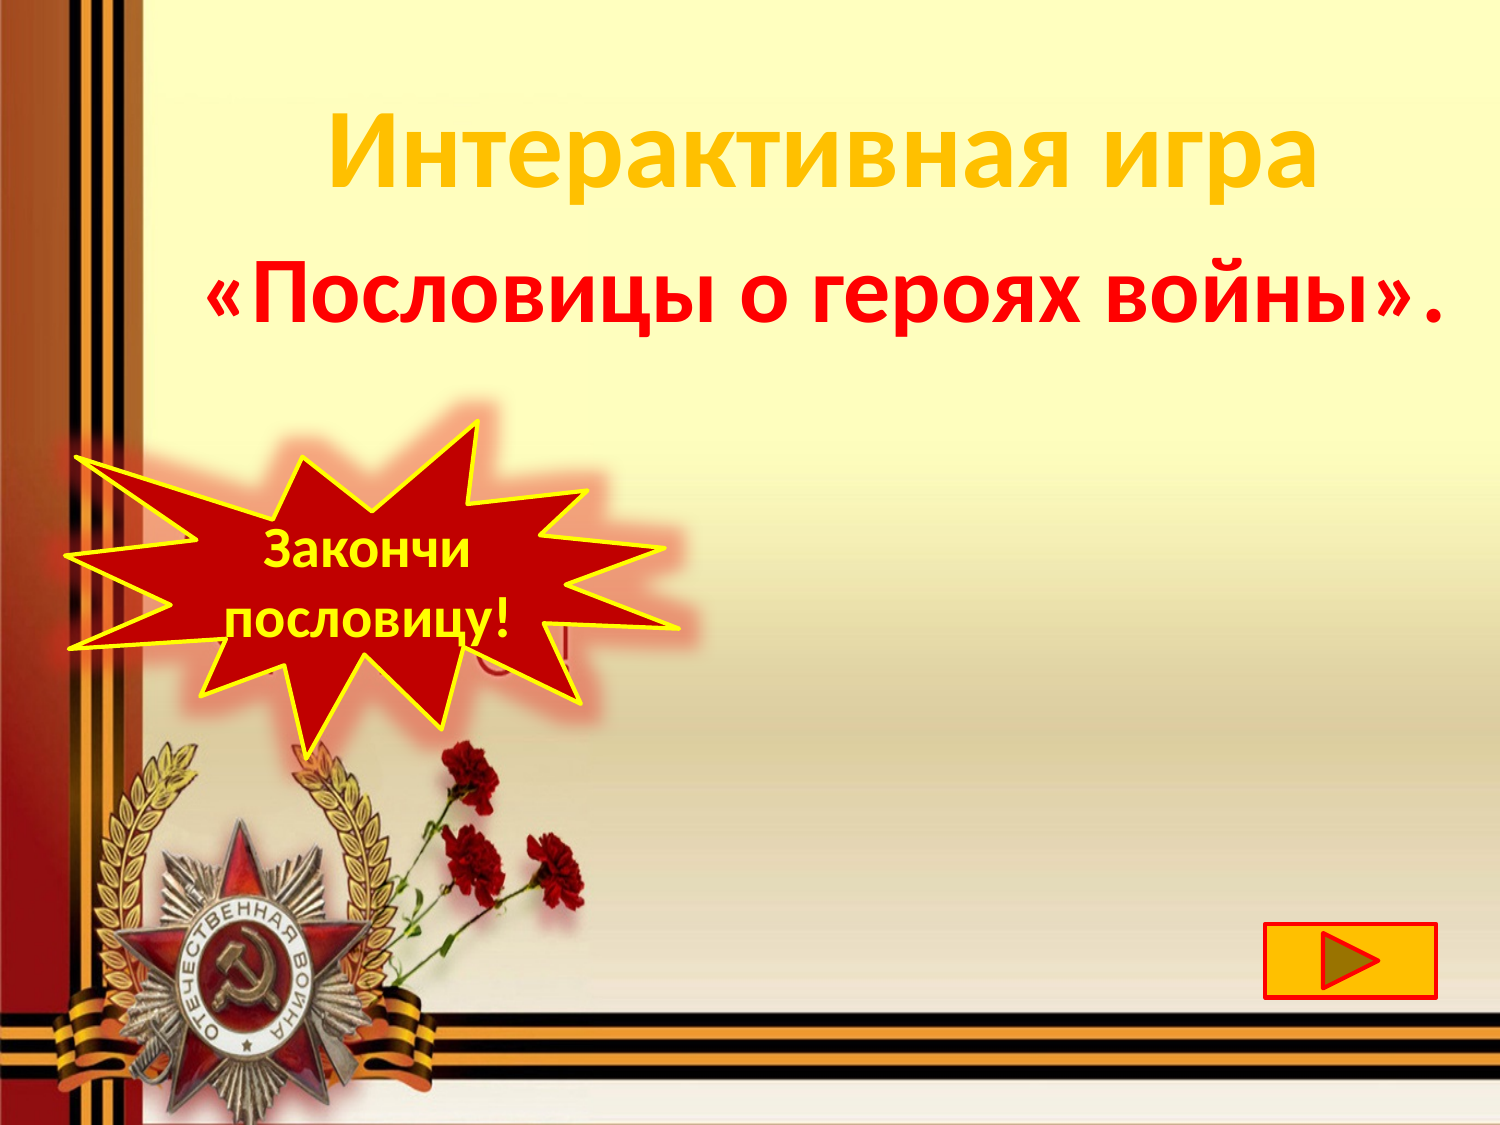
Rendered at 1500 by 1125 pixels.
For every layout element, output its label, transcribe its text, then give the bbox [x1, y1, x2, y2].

text_box [1263, 922, 1438, 1000]
text_box Закончи пословицу! [62, 418, 682, 761]
subtitle Интерактивная игра «Пословицы о героях войны». [162, 66, 1486, 354]
picture [0, 0, 1500, 1125]
